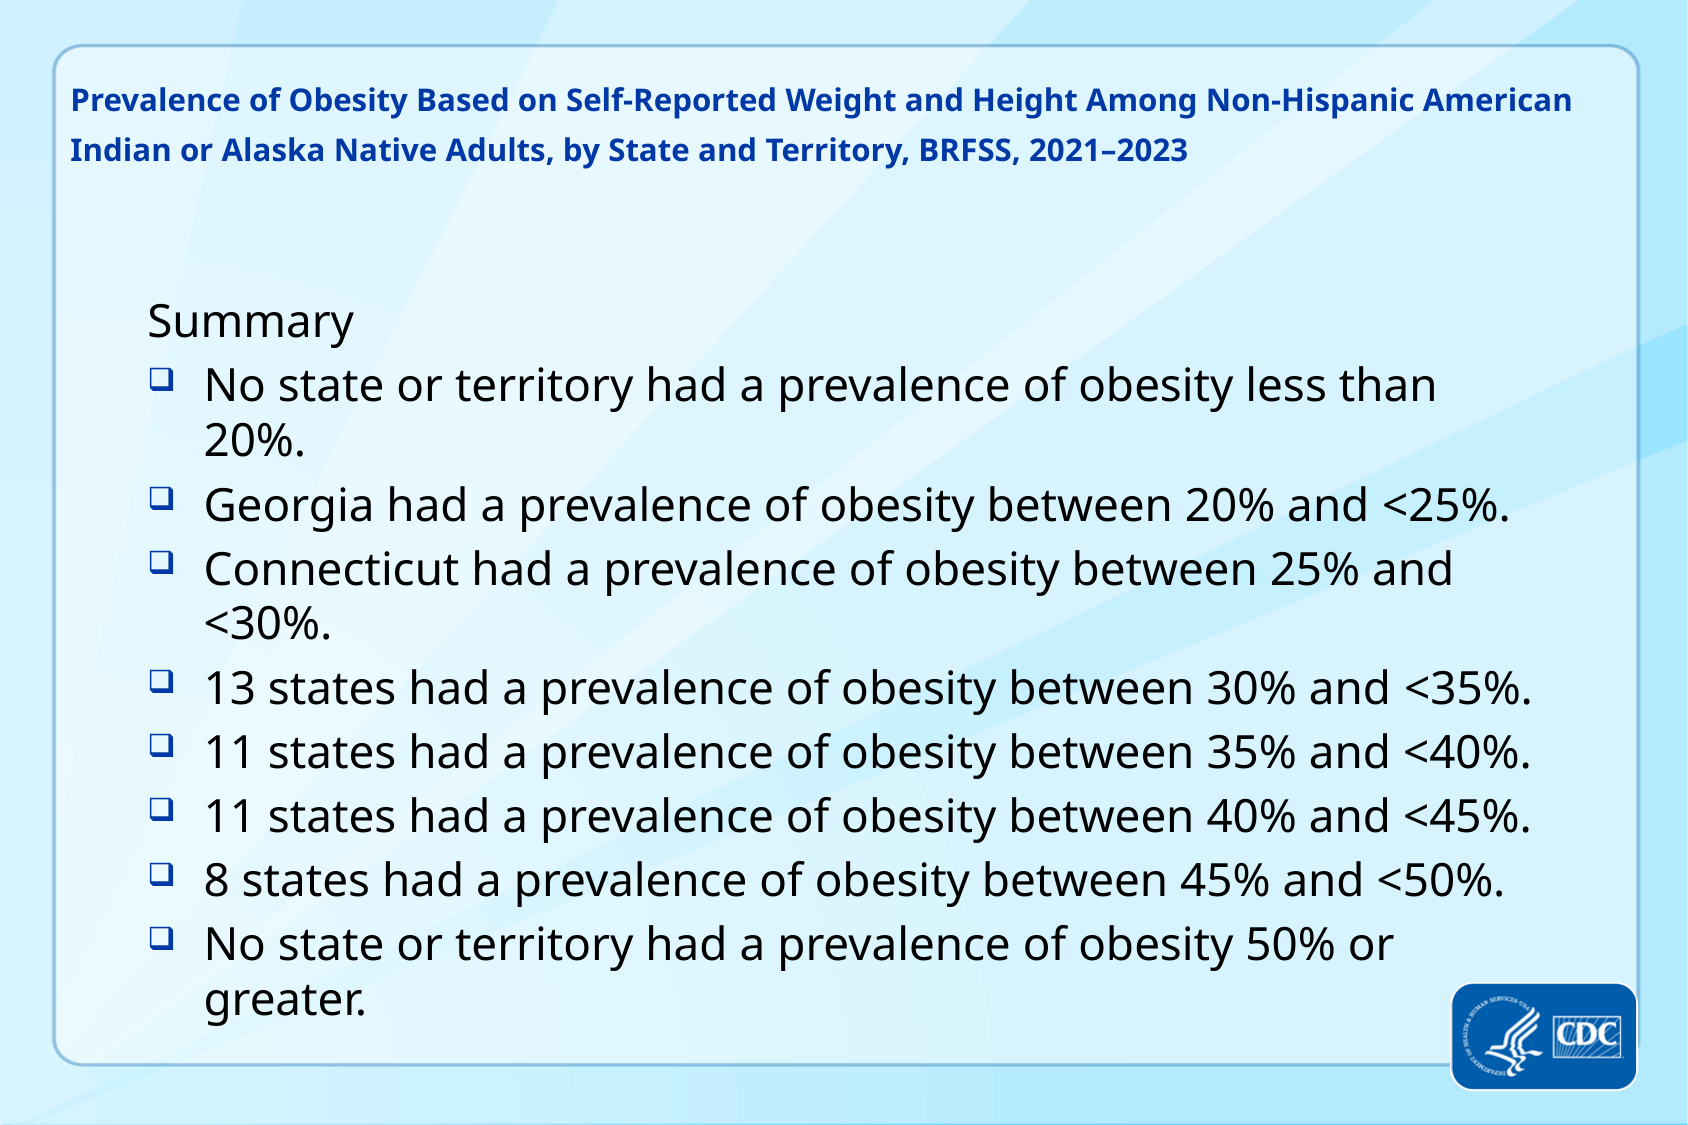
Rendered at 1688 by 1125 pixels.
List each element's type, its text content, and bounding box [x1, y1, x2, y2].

picture [0, 0, 1688, 1125]
list Summary No state or territory had a prevalence of obesity less than 20%. Georgia had a prevalence of obesity between 20% and <25%. Connecticut had a prevalence of obesity between 25% and <30%. 13 states had a prevalence of obesity between 30% and <35%. 11 states had a prevalence of obesity between 35% and <40%. 11 states had a prevalence of obesity between 40% and <45%. 8 states had a prevalence of obesity between 45% and <50%. No state or territory had a prevalence of obesity 50% or greater. [132, 284, 1555, 1015]
title Prevalence of Obesity Based on Self-Reported Weight and Height Among Non-Hispanic American Indian or Alaska Native Adults, by State and Territory, BRFSS, 2021–2023 [55, 76, 1639, 175]
